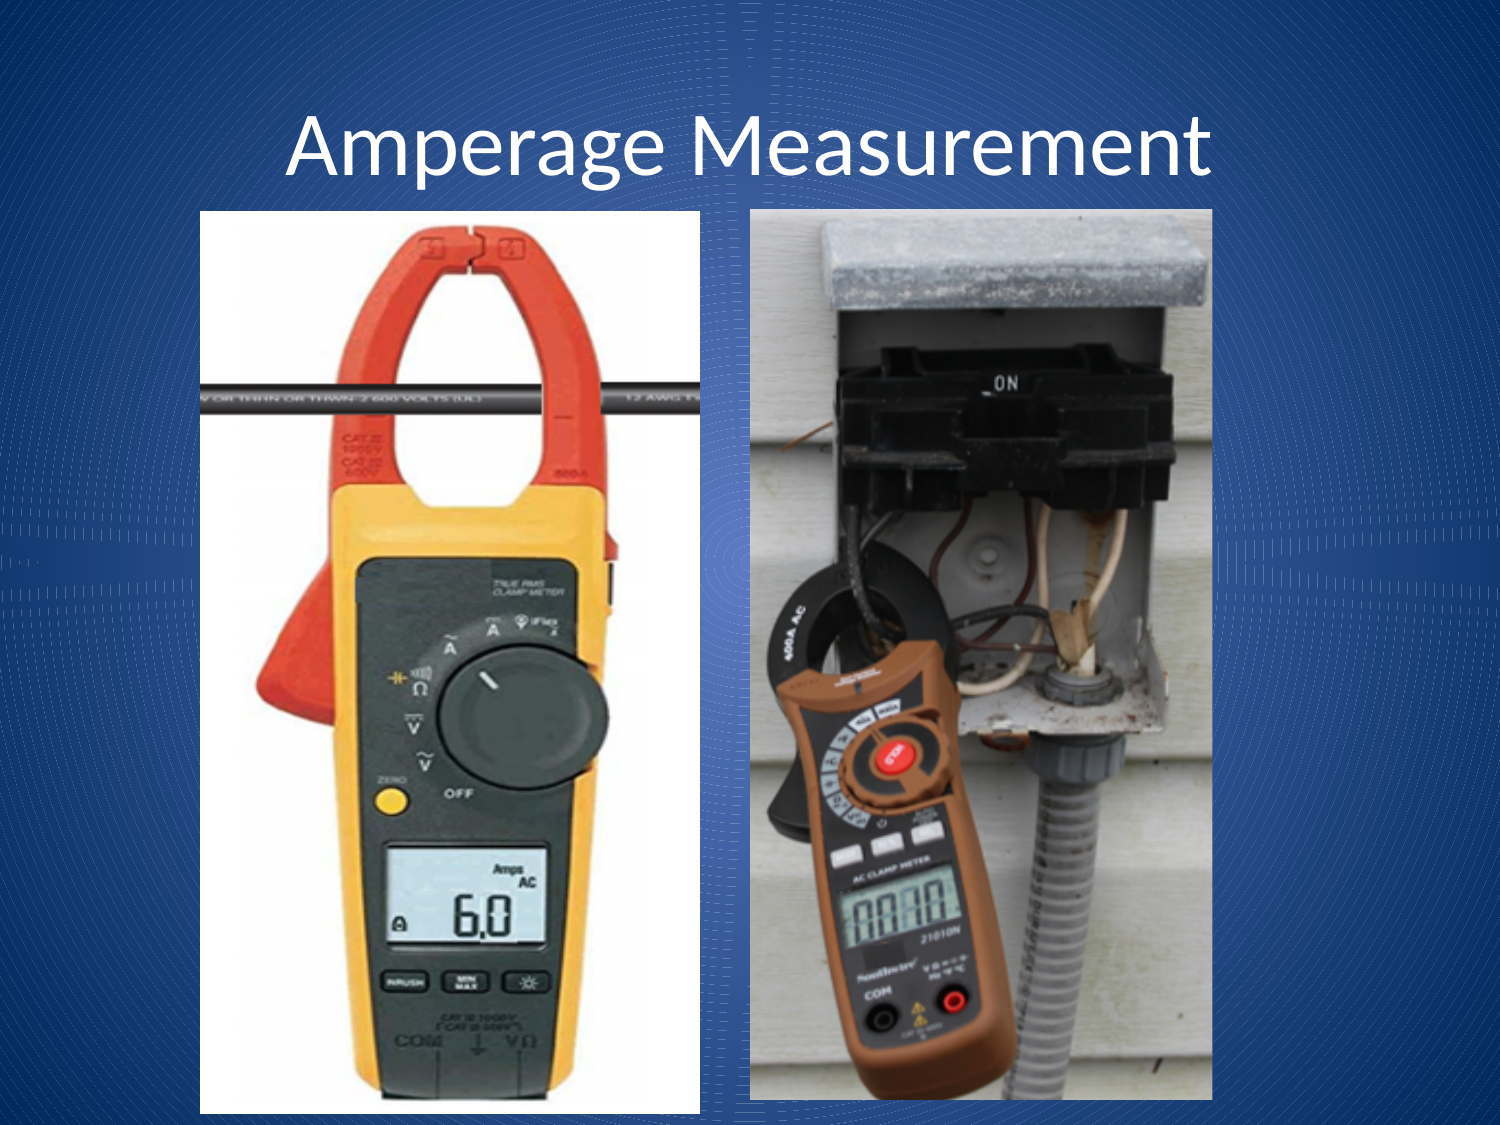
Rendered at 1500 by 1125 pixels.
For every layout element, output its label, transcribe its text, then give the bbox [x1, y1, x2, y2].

picture [749, 208, 1213, 1101]
picture [199, 211, 701, 1115]
title Amperage Measurement [75, 45, 1425, 233]
